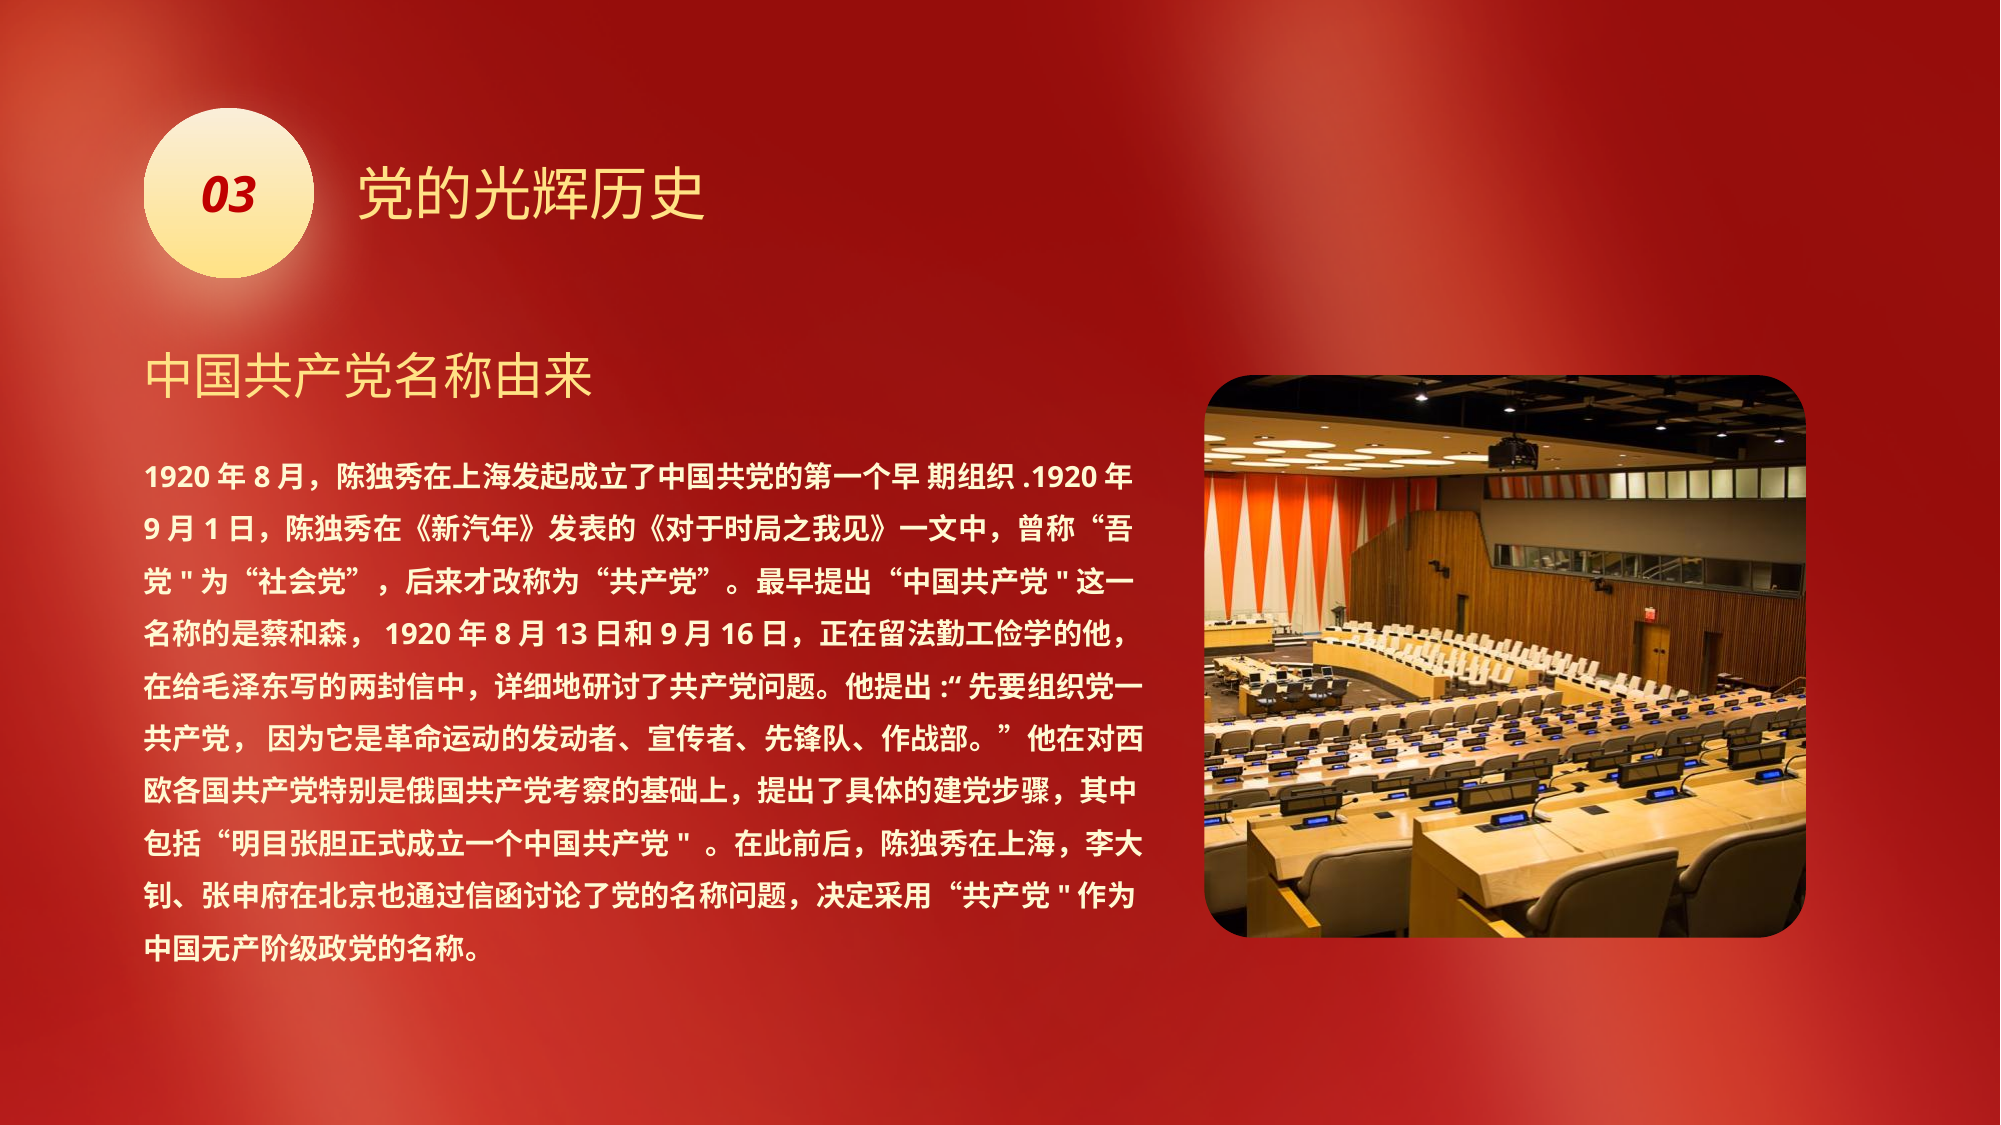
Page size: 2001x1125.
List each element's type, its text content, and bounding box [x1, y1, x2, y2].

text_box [143, 107, 709, 278]
picture [0, 0, 2000, 1125]
text_box 1920年8月，陈独秀在上海发起成立了中国共党的第一个早 期组织.1920年9月1日，陈独秀在《新汽年》发表的《对于时局之我见》一文中，曾称“吾党"为“社会党”，后来才改称为“共产党”。最早提出“中国共产党"这一名称的是蔡和森，1920年8月13日和9月16日，正在留法勤工俭学的他，在给毛泽东写的两封信中，详细地研讨了共产党问题。他提出:“先要组织党一 共产党， 因为它是革命运动的发动者、宣传者、先锋队、作战部。”他在对西欧各国共产党特别是俄国共产党考察的基础上，提出了具体的建党步骤，其中包括“明目张胆正式成立一个中国共产党" 。在此前后，陈独秀在上海，李大钊、张申府在北京也通过信函讨论了党的名称问题，决定采用“共产党"作为中国无产阶级政党的名称。 [143, 440, 1156, 966]
text_box 中国共产党名称由来 [143, 344, 1300, 405]
